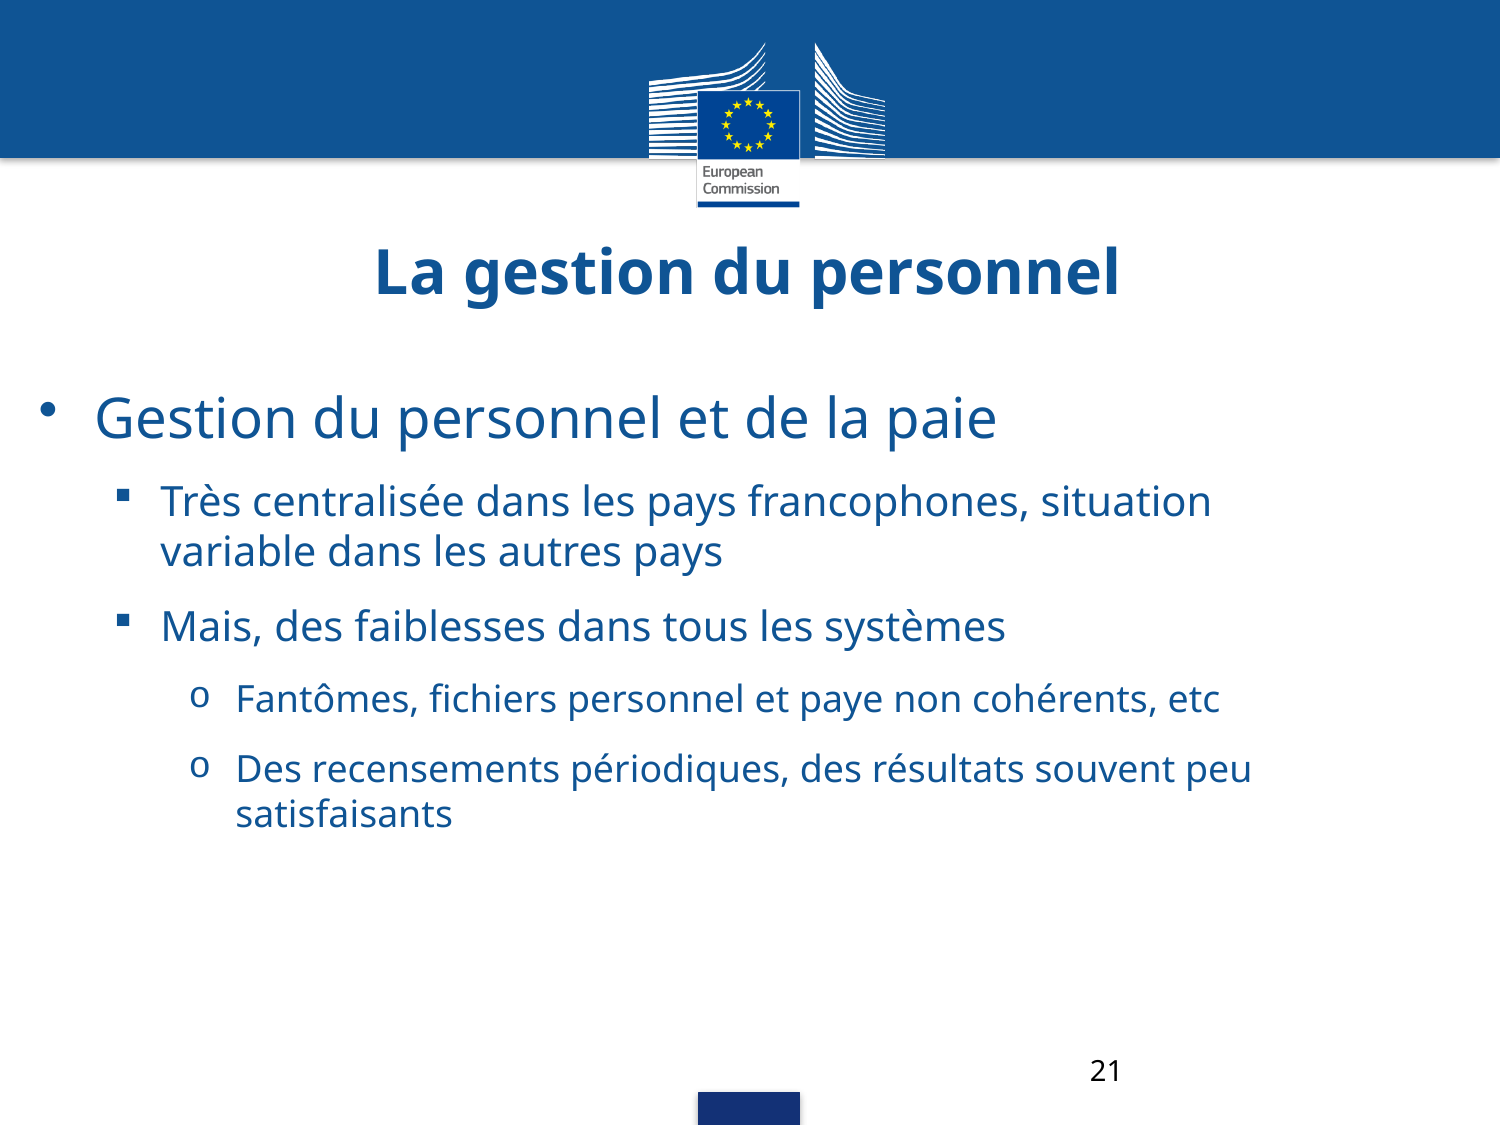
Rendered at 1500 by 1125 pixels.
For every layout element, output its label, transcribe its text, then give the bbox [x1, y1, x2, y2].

list Gestion du personnel et de la paie Très centralisée dans les pays francophones, situation variable dans les autres pays Mais, des faiblesses dans tous les systèmes Fantômes, fichiers personnel et paye non cohérents, etc Des recensements périodiques, des résultats souvent peu satisfaisants [23, 374, 1374, 925]
picture [649, 42, 885, 175]
slide_number 21 [1074, 1024, 1426, 1101]
title La gestion du personnel [0, 175, 1278, 364]
